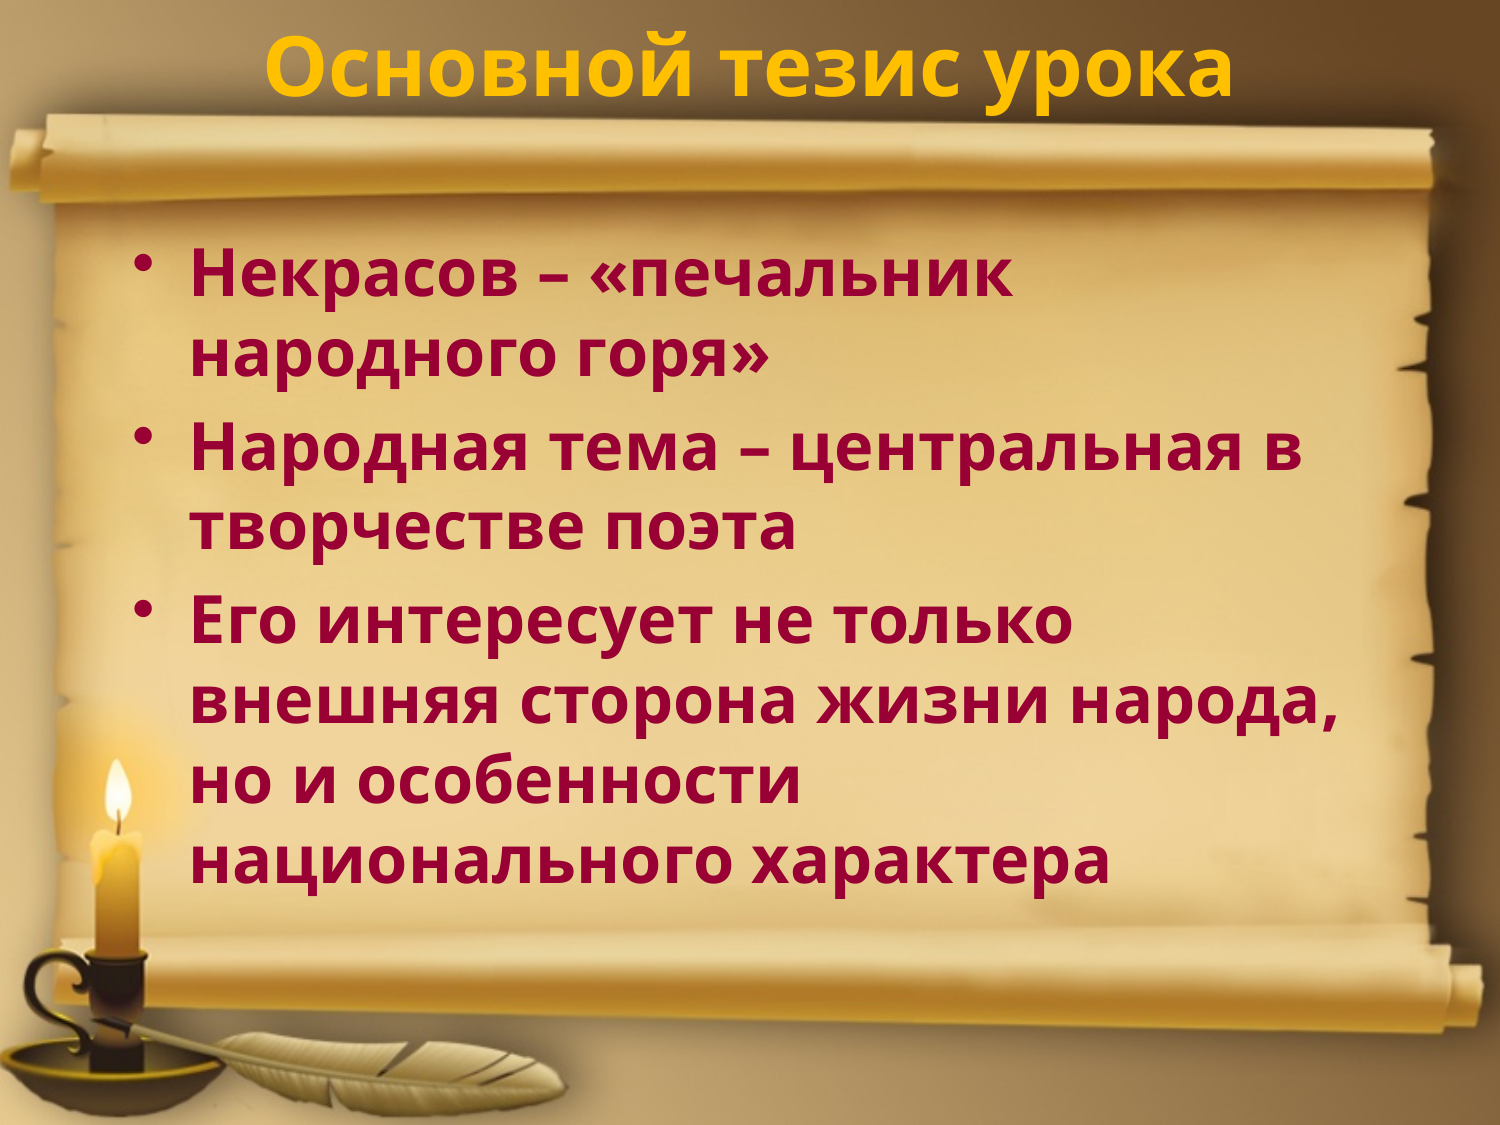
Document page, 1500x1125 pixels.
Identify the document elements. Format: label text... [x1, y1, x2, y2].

list Некрасов – «печальник народного горя» Народная тема – центральная в творчестве поэта Его интересует не только внешняя сторона жизни народа, но и особенности национального характера [116, 222, 1372, 1006]
title Основной тезис урока [74, 0, 1426, 126]
picture [0, 0, 1500, 1125]
